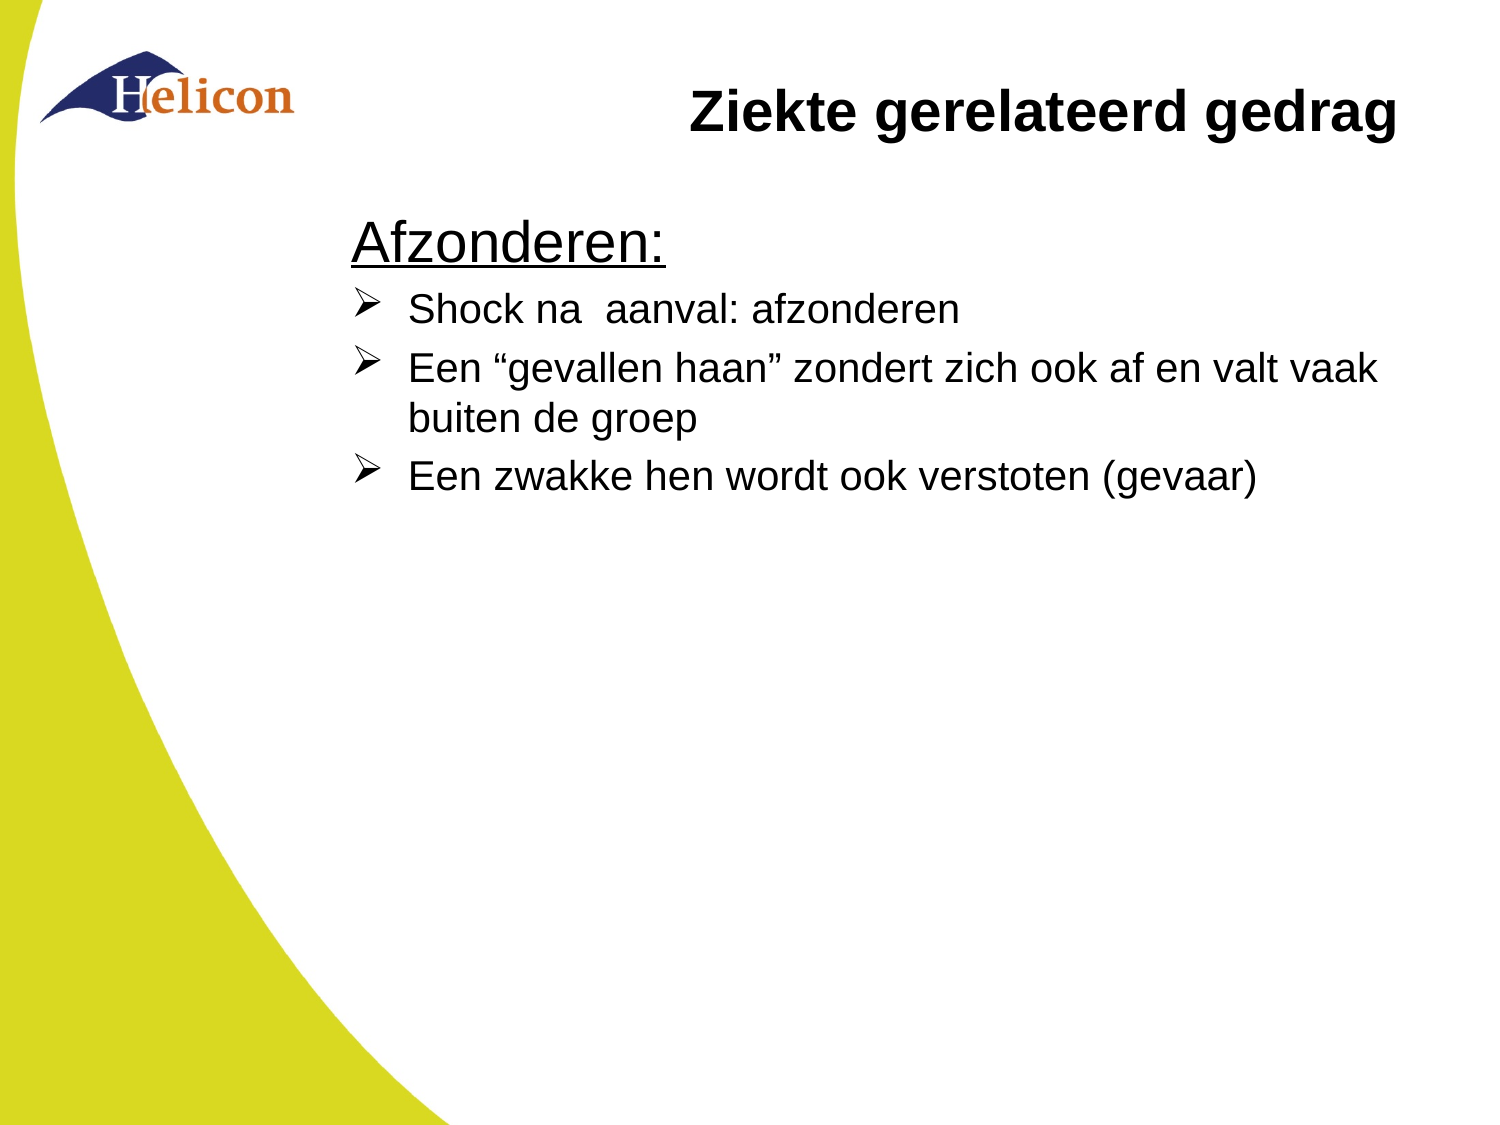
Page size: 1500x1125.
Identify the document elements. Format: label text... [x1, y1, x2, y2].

list Afzonderen: Shock na aanval: afzonderen Een “gevallen haan” zondert zich ook af en valt vaak buiten de groep Een zwakke hen wordt ook verstoten (gevaar) [336, 196, 1425, 1005]
picture [0, 0, 1500, 1125]
title Ziekte gerelateerd gedrag [324, 54, 1415, 161]
